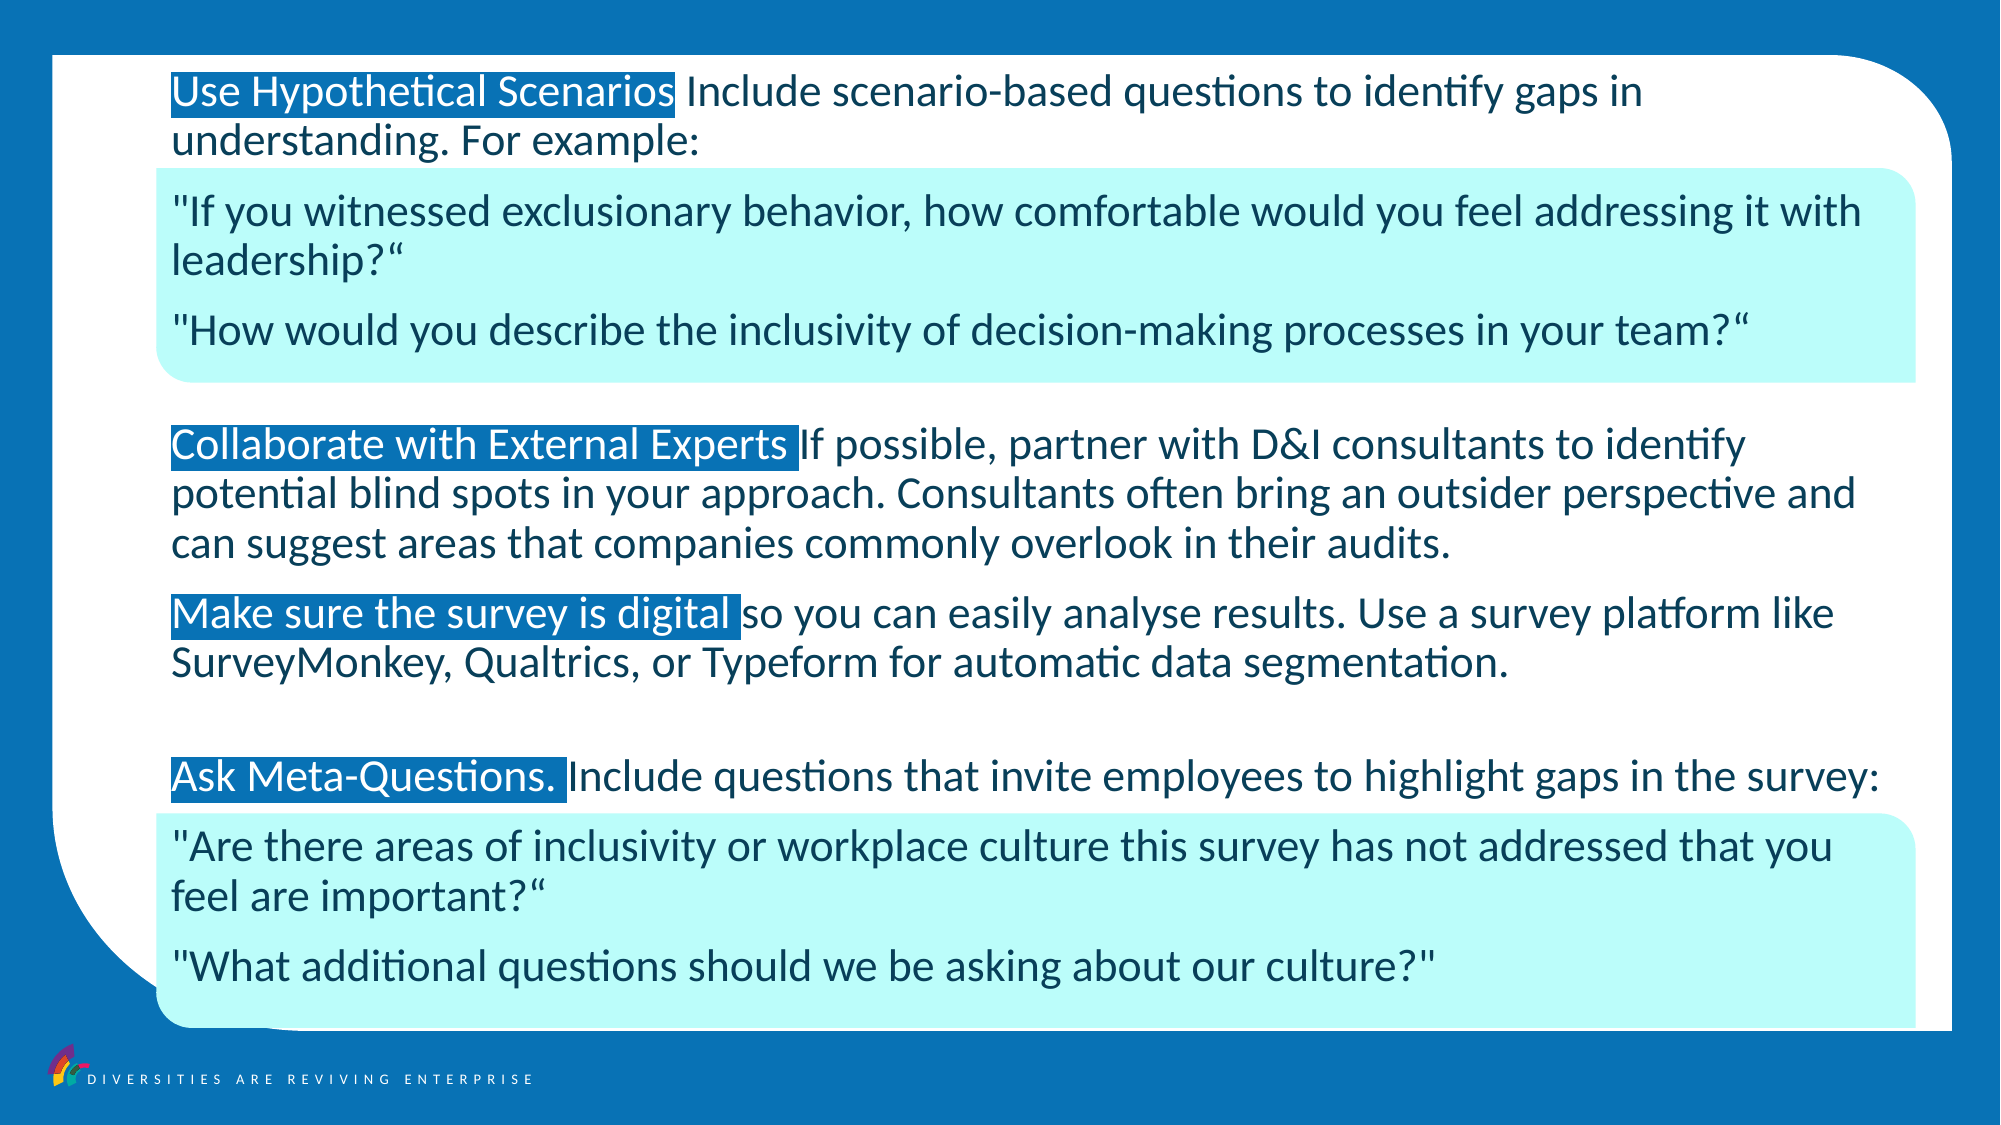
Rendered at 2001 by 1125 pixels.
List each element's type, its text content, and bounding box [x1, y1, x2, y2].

list Use Hypothetical Scenarios Include scenario-based questions to identify gaps in understanding. For example: "If you witnessed exclusionary behavior, how comfortable would you feel addressing it with leadership?“ "How would you describe the inclusivity of decision-making processes in your team?“ Collaborate with External Experts If possible, partner with D&I consultants to identify potential blind spots in your approach. Consultants often bring an outsider perspective and can suggest areas that companies commonly overlook in their audits. Make sure the survey is digital so you can easily analyse results. Use a survey platform like SurveyMonkey, Qualtrics, or Typeform for automatic data segmentation. Ask Meta-Questions. Include questions that invite employees to highlight gaps in the survey: "Are there areas of inclusivity or workplace culture this survey has not addressed that you feel are important?“ "What additional questions should we be asking about our culture?" [156, 59, 1916, 692]
text_box [154, 812, 1917, 1030]
